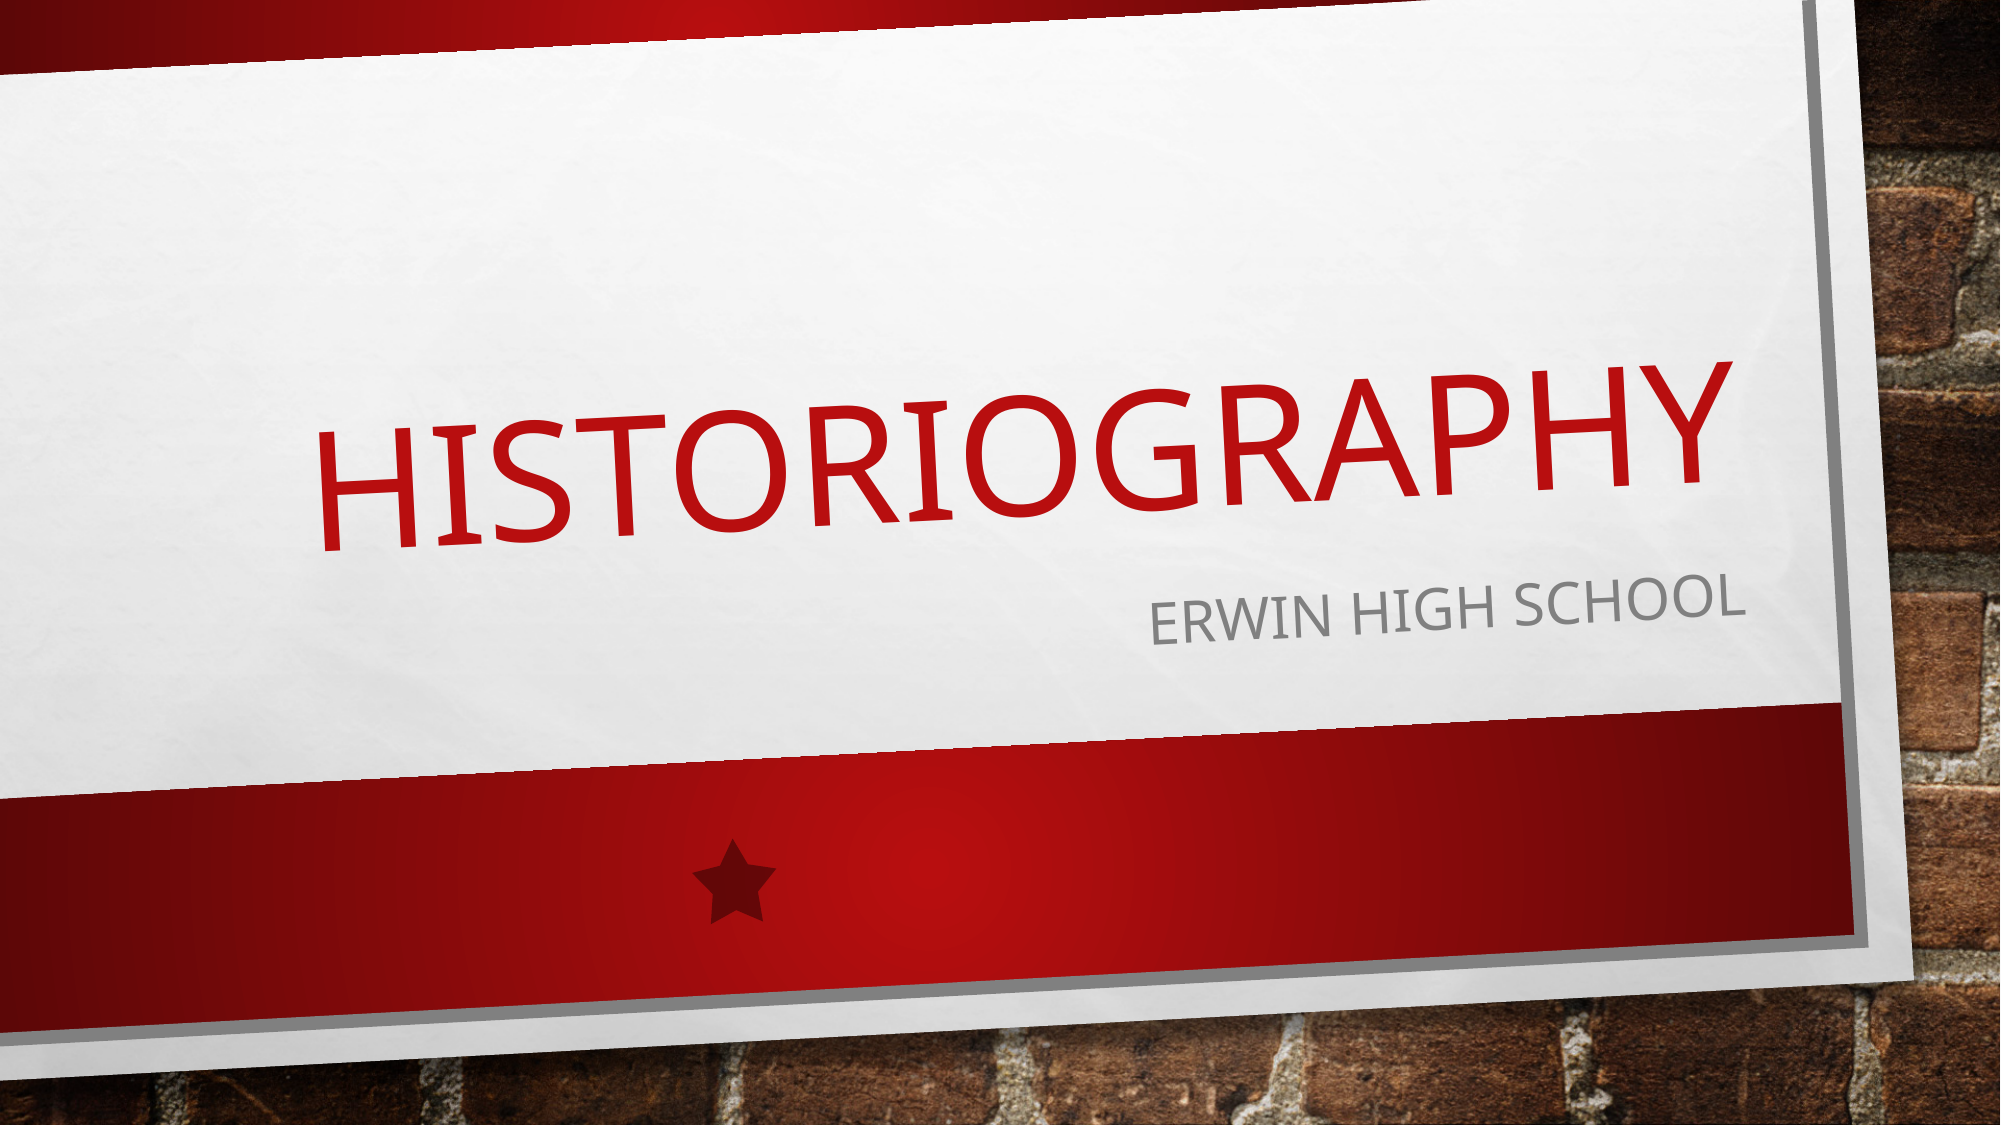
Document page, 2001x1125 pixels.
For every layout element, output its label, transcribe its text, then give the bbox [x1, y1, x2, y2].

picture [0, 0, 2000, 1125]
title Historiography [135, 67, 1758, 605]
subtitle Erwin High School [159, 533, 1763, 708]
